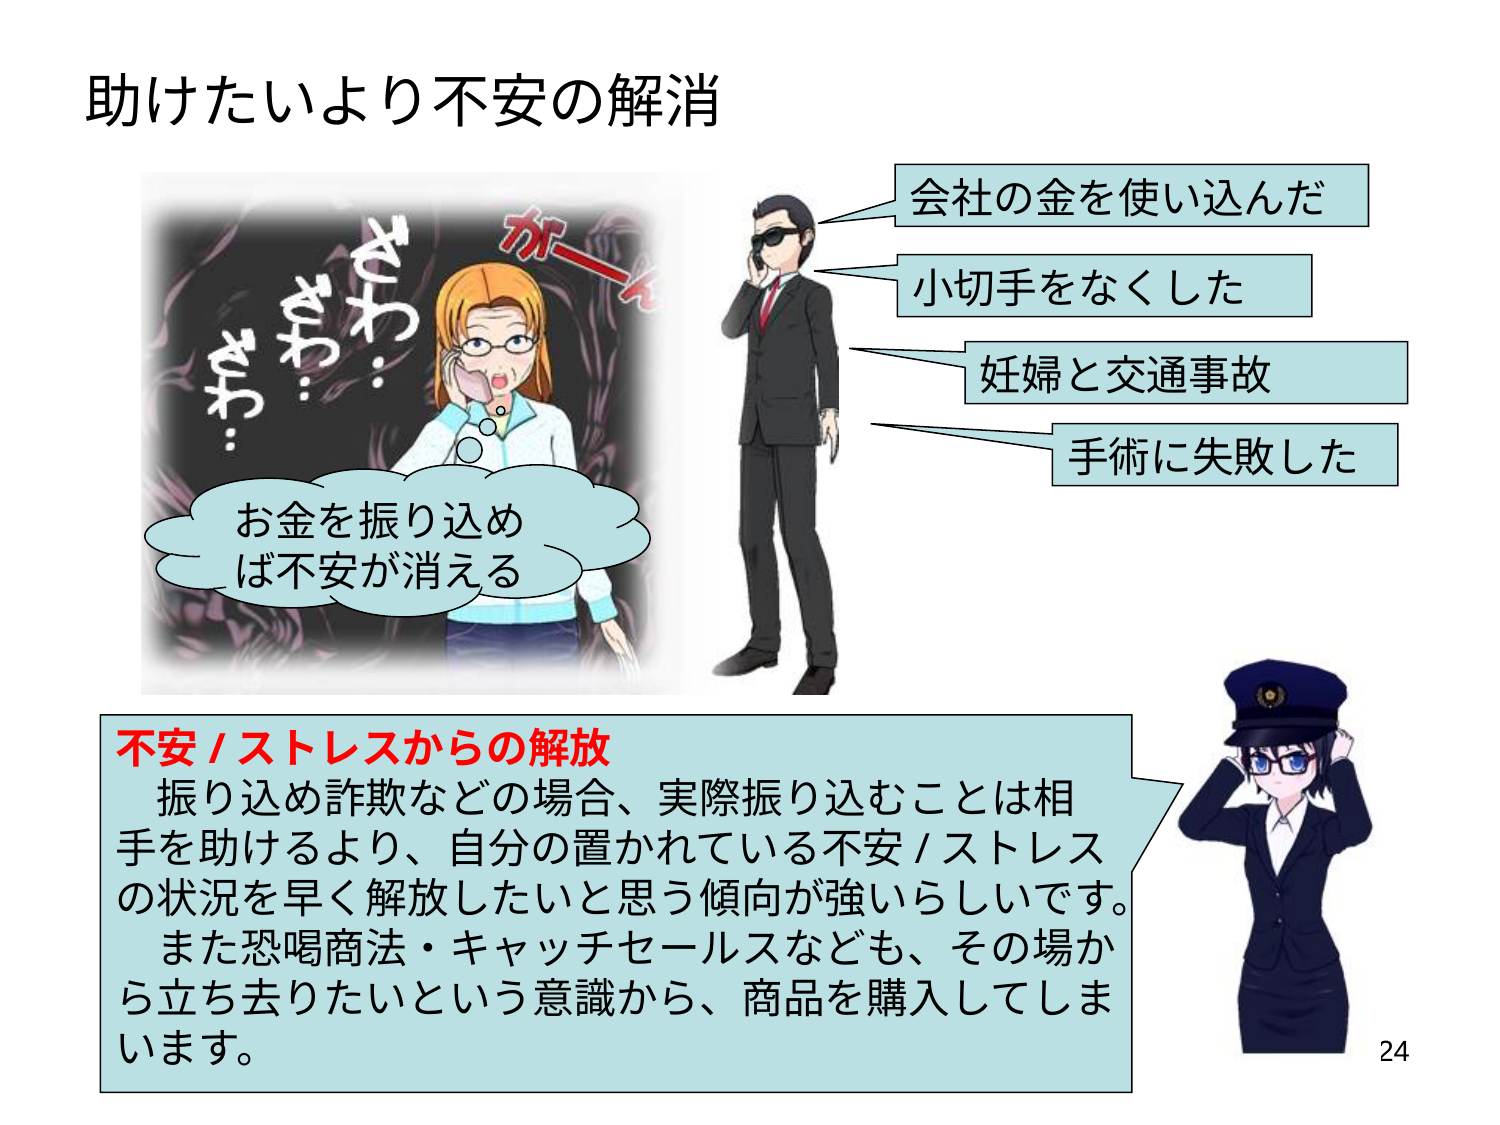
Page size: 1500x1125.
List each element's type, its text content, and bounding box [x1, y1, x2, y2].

text_box 会社の金を使い込んだ [839, 164, 1369, 227]
picture [141, 172, 839, 695]
text_box 助けたいより不安の解消 [70, 56, 1369, 142]
slide_number 24 [1074, 1024, 1425, 1103]
text_box 不安/ストレスからの解放 振り込め詐欺などの場合、実際振り込むことは相手を助けるより、自分の置かれている不安/ストレスの状況を早く解放したいと思う傾向が強いらしいです。 また恐喝商法・キャッチセールスなども、その場から立ち去りたいという意識から、商品を購入してしまいます。 [100, 714, 1175, 1093]
text_box 妊婦と交通事故 [849, 341, 1408, 404]
picture [1175, 647, 1381, 1064]
text_box 手術に失敗した [870, 423, 1398, 486]
text_box 小切手をなくした [839, 254, 1312, 317]
